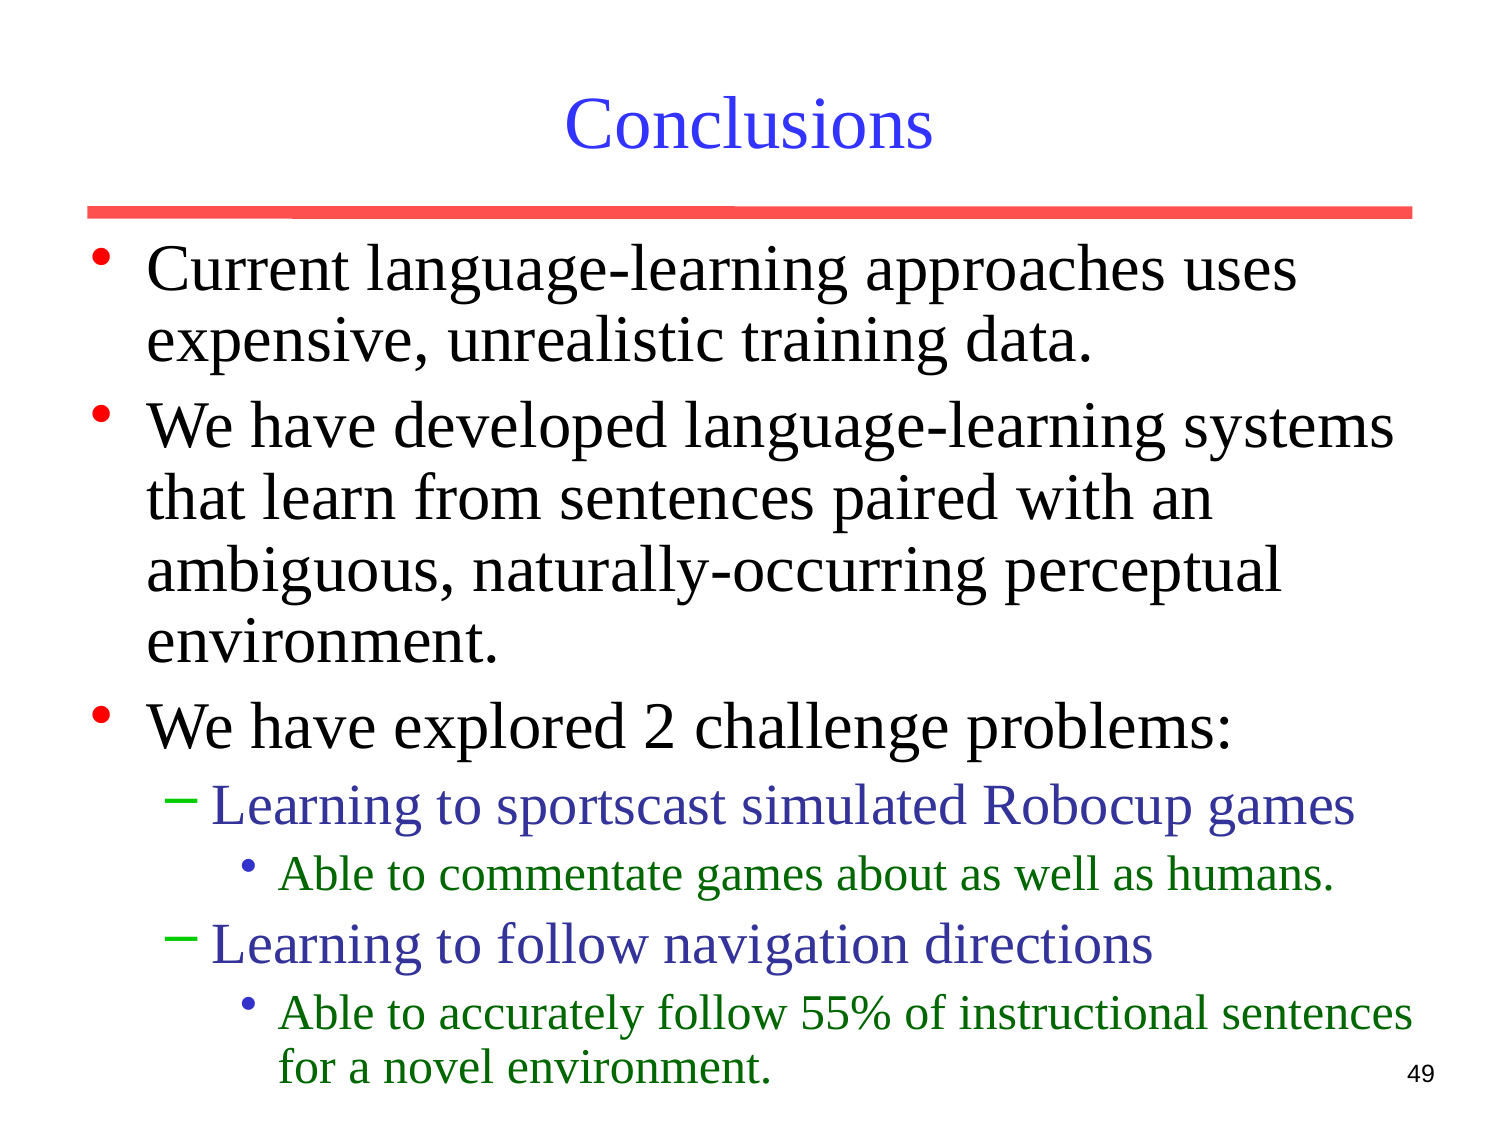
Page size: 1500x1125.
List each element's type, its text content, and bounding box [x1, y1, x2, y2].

list Current language-learning approaches uses expensive, unrealistic training data. We have developed language-learning systems that learn from sentences paired with an ambiguous, naturally-occurring perceptual environment. We have explored 2 challenge problems: Learning to sportscast simulated Robocup games Able to commentate games about as well as humans. Learning to follow navigation directions Able to accurately follow 55% of instructional sentences for a novel environment. [75, 224, 1438, 1050]
title Conclusions [112, 37, 1388, 200]
slide_number 49 [1137, 1049, 1451, 1125]
